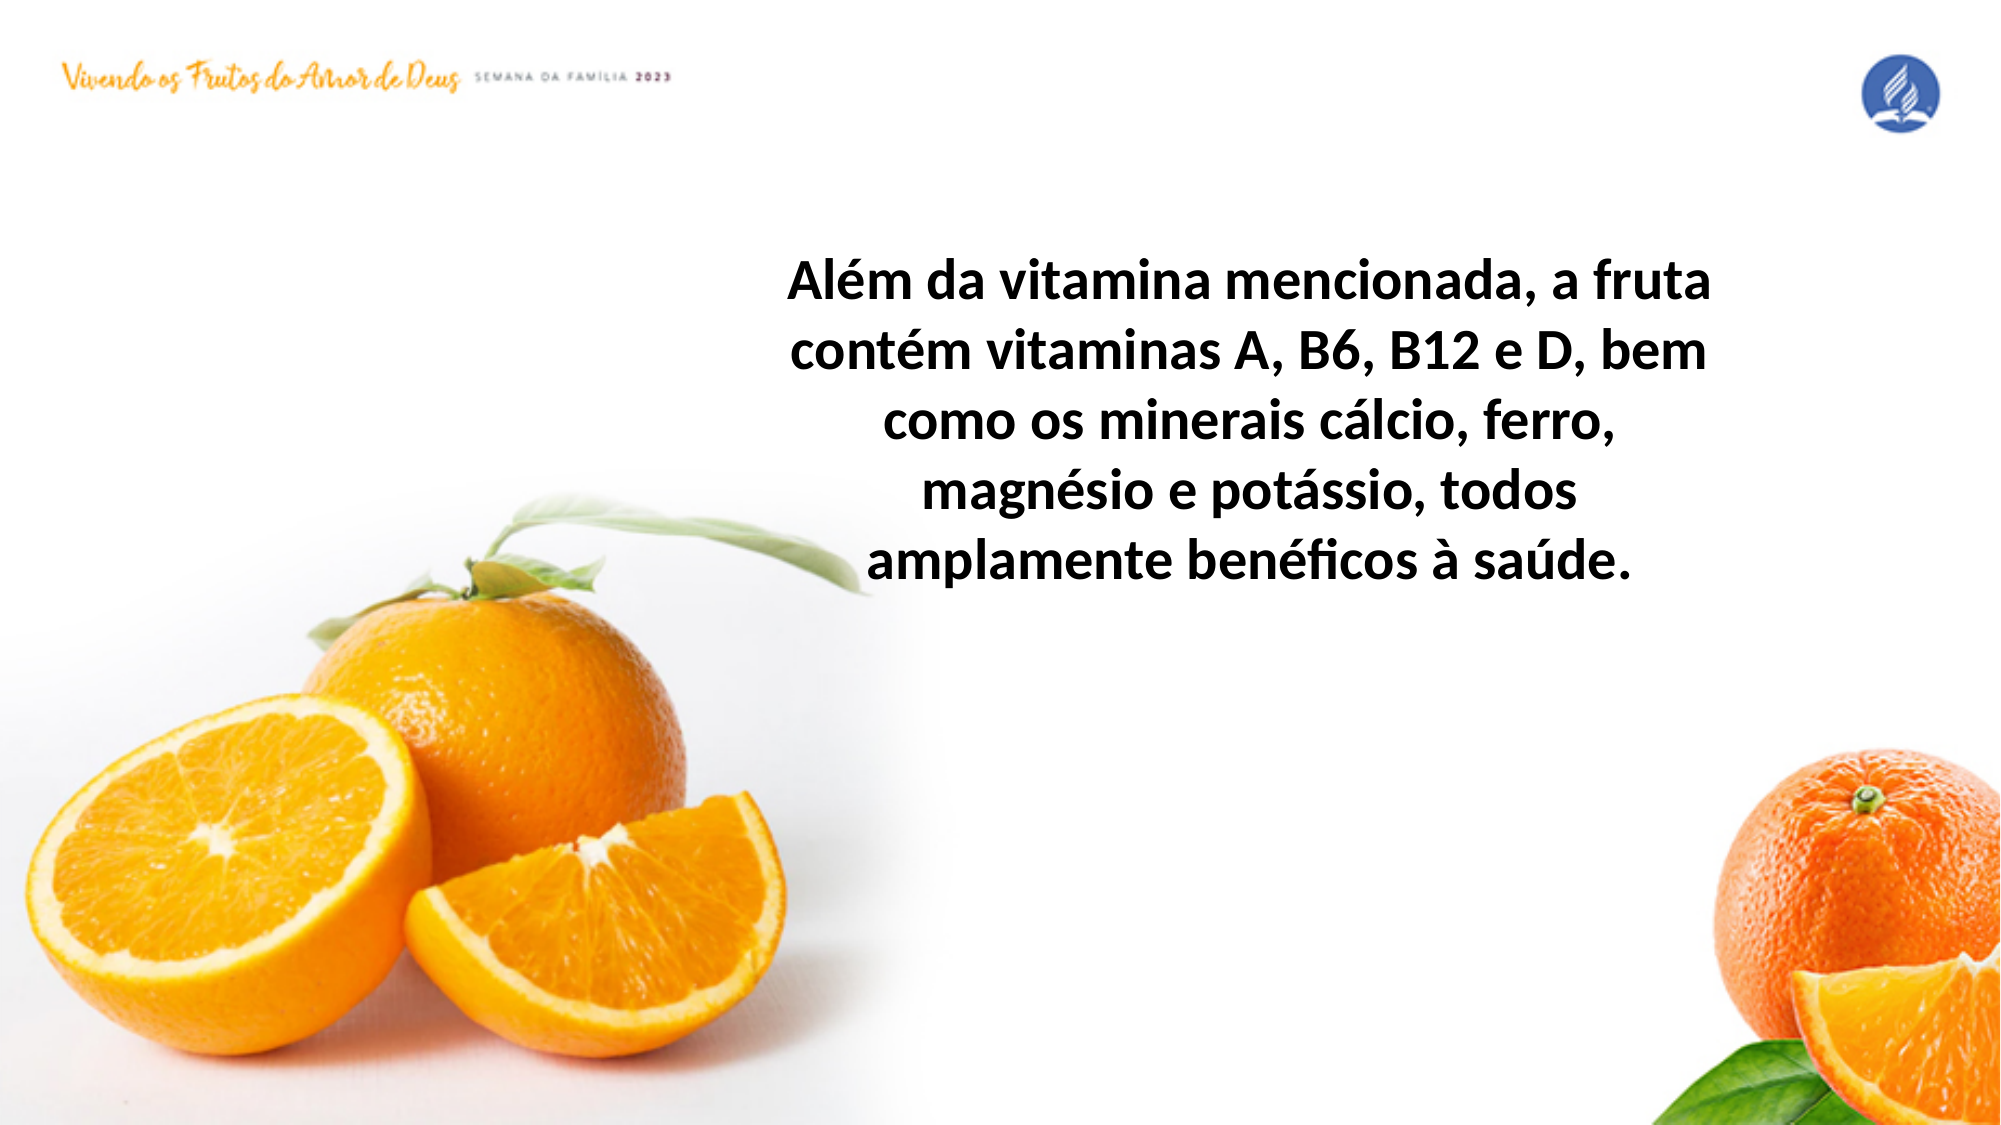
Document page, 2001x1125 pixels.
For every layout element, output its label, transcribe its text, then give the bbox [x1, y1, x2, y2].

text_box Além da vitamina mencionada, a fruta contém vitaminas A, B6, B12 e D, bem como os minerais cálcio, ferro, magnésio e potássio, todos amplamente benéficos à saúde. [734, 233, 1773, 599]
picture [0, 0, 2001, 1125]
